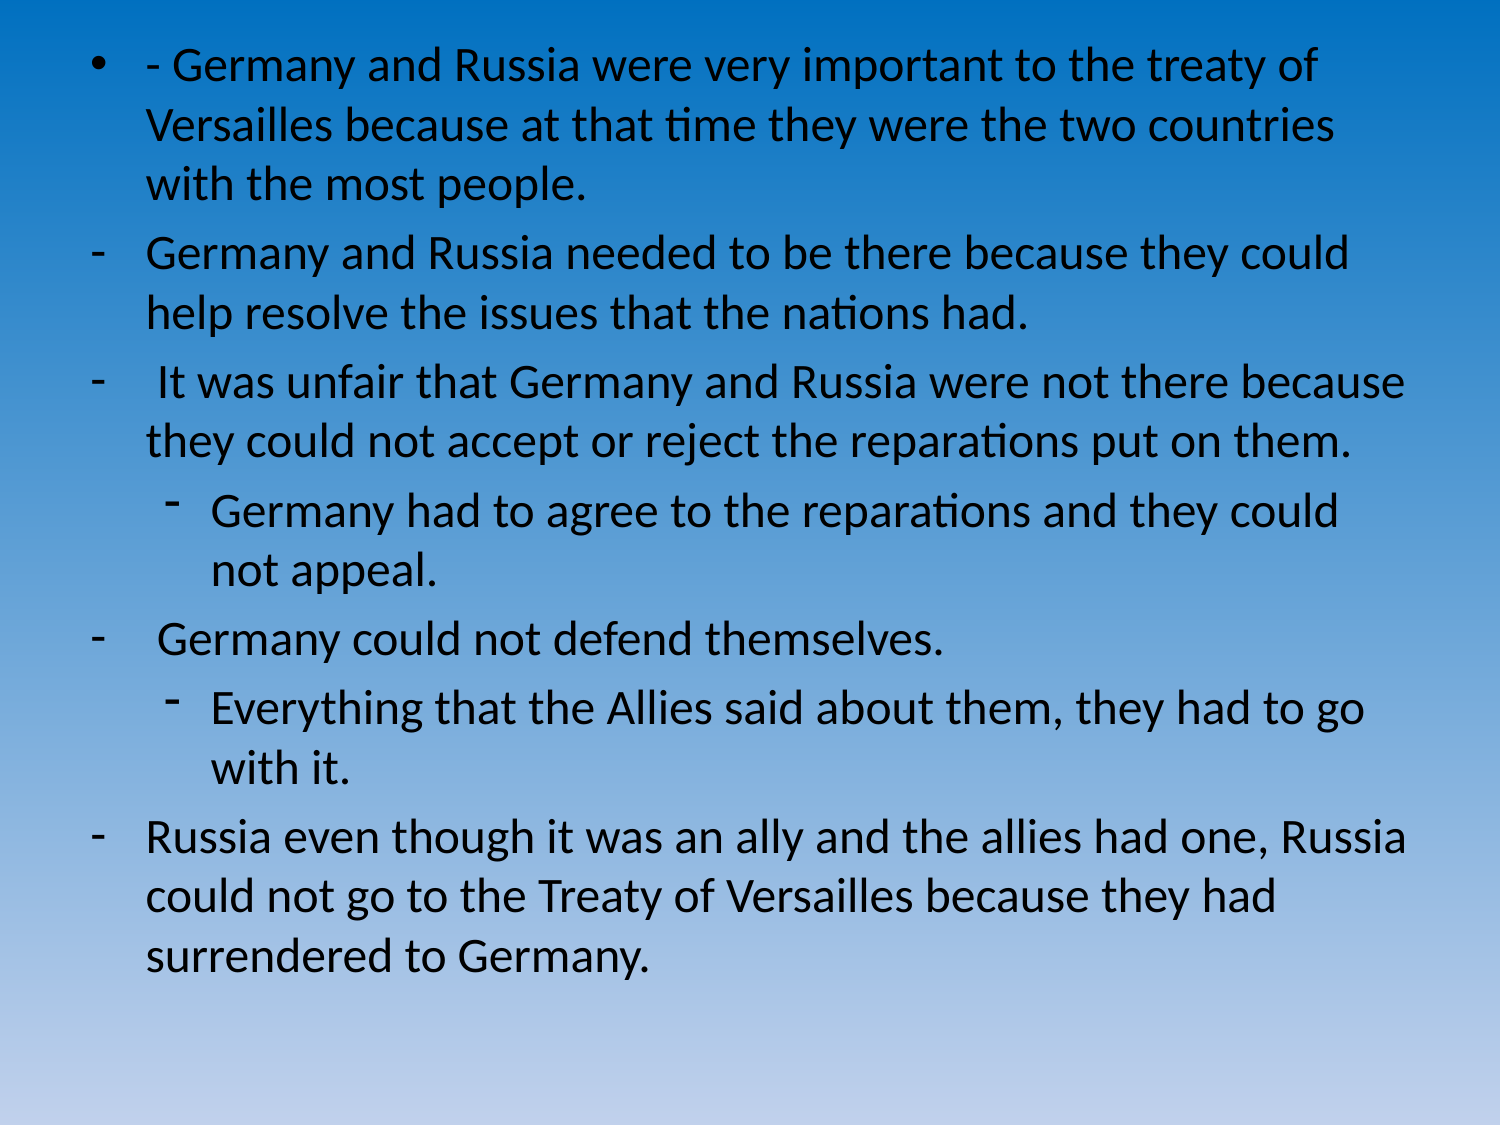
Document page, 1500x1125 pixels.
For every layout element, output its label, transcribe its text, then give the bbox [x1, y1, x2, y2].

list - Germany and Russia were very important to the treaty of Versailles because at that time they were the two countries with the most people. Germany and Russia needed to be there because they could help resolve the issues that the nations had. It was unfair that Germany and Russia were not there because they could not accept or reject the reparations put on them. Germany had to agree to the reparations and they could not appeal. Germany could not defend themselves. Everything that the Allies said about them, they had to go with it. Russia even though it was an ally and the allies had one, Russia could not go to the Treaty of Versailles because they had surrendered to Germany. [75, 24, 1425, 1005]
